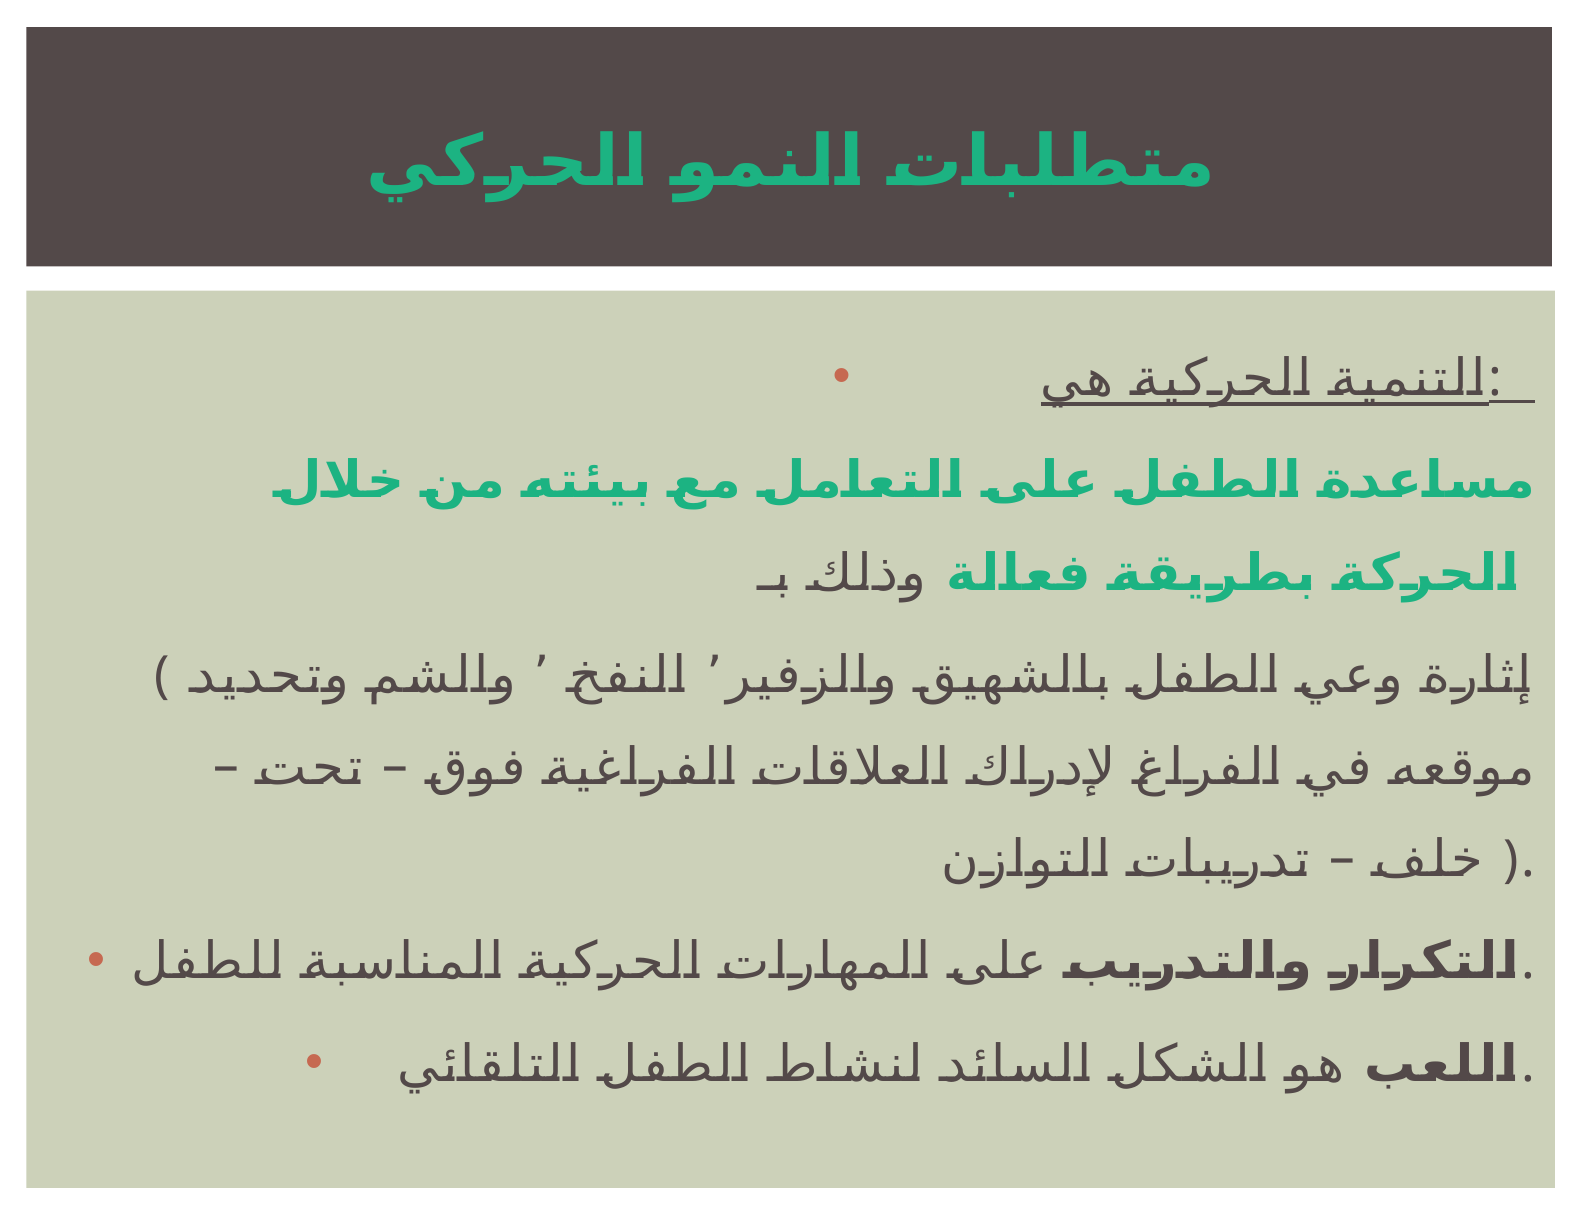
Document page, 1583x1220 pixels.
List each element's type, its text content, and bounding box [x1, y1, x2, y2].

list التنمية الحركية هي: مساعدة الطفل على التعامل مع بيئته من خلال الحركة بطريقة فعالة وذلك بـ ( إثارة وعي الطفل بالشهيق والزفير٬ النفخ ٬ والشم وتحديد موقعه في الفراغ لإدراك العلاقات الفراغية فوق – تحت – خلف – تدريبات التوازن ). التكرار والتدريب على المهارات الحركية المناسبة للطفل. اللعب هو الشكل السائد لنشاط الطفل التلقائي. [65, 305, 1552, 1119]
title متطلبات النمو الحركي [65, 63, 1517, 251]
